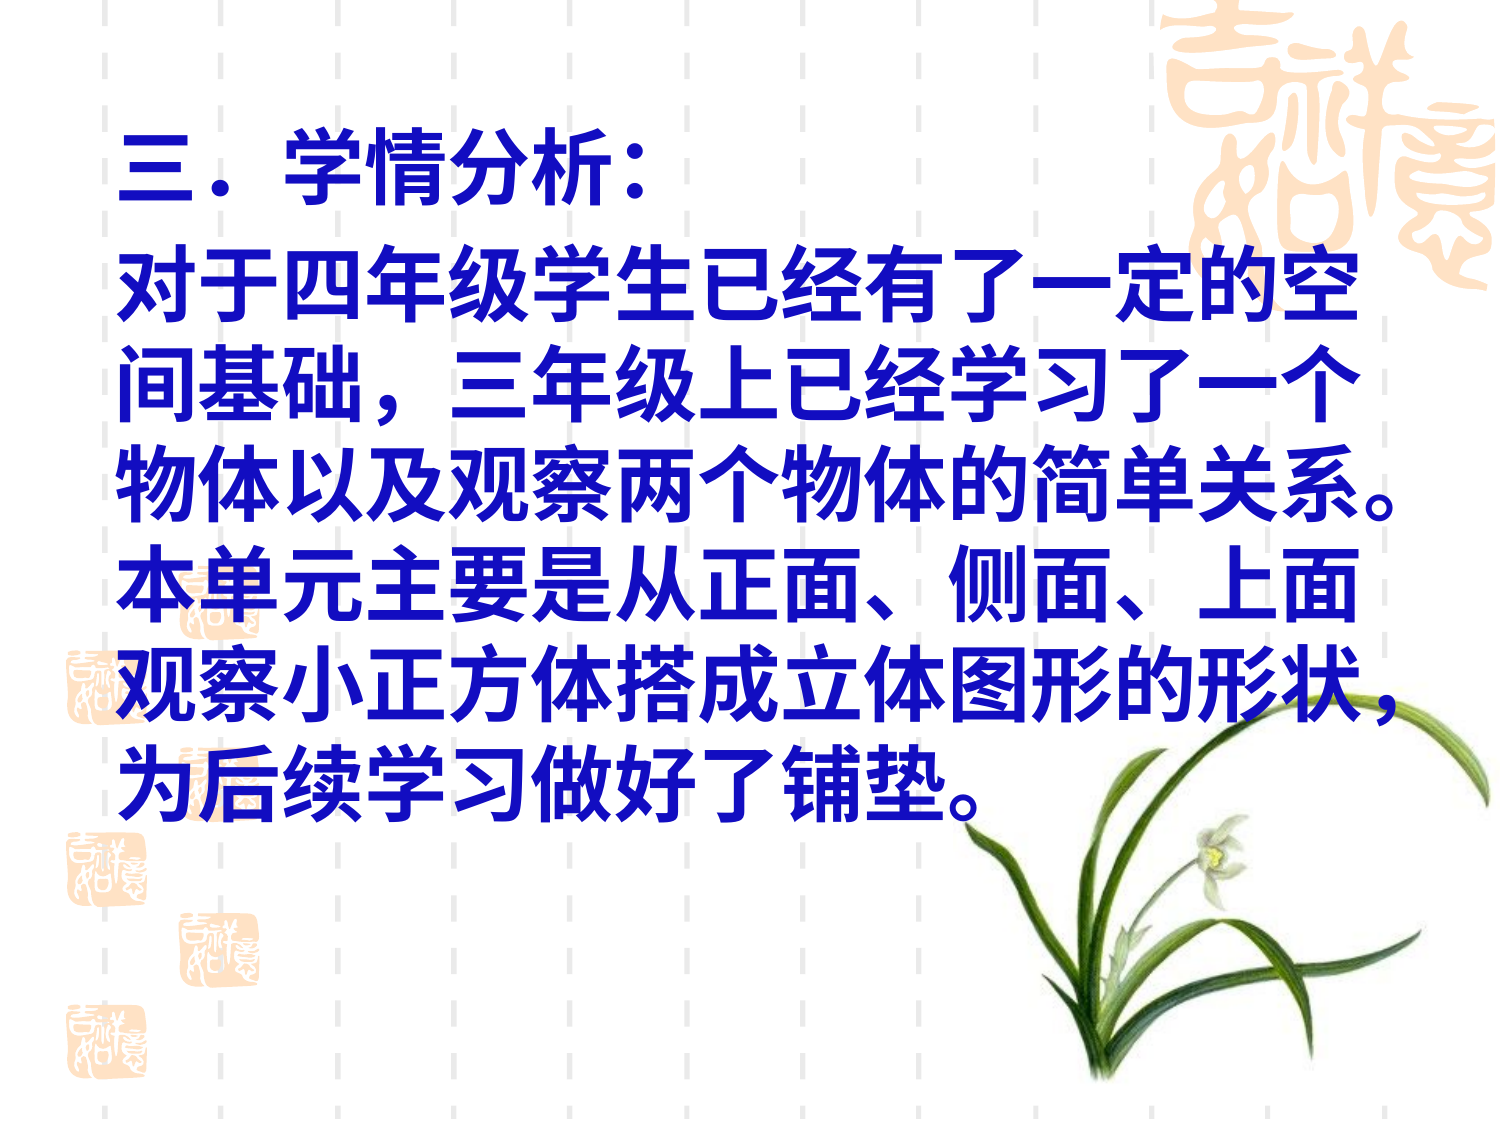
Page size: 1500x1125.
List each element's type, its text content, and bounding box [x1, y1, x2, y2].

list 三．学情分析： 对于四年级学生已经有了一定的空间基础，三年级上已经学习了一个物体以及观察两个物体的简单关系。本单元主要是从正面、侧面、上面观察小正方体搭成立体图形的形状，为后续学习做好了铺垫。 [99, 107, 1397, 733]
picture [953, 658, 1500, 1096]
